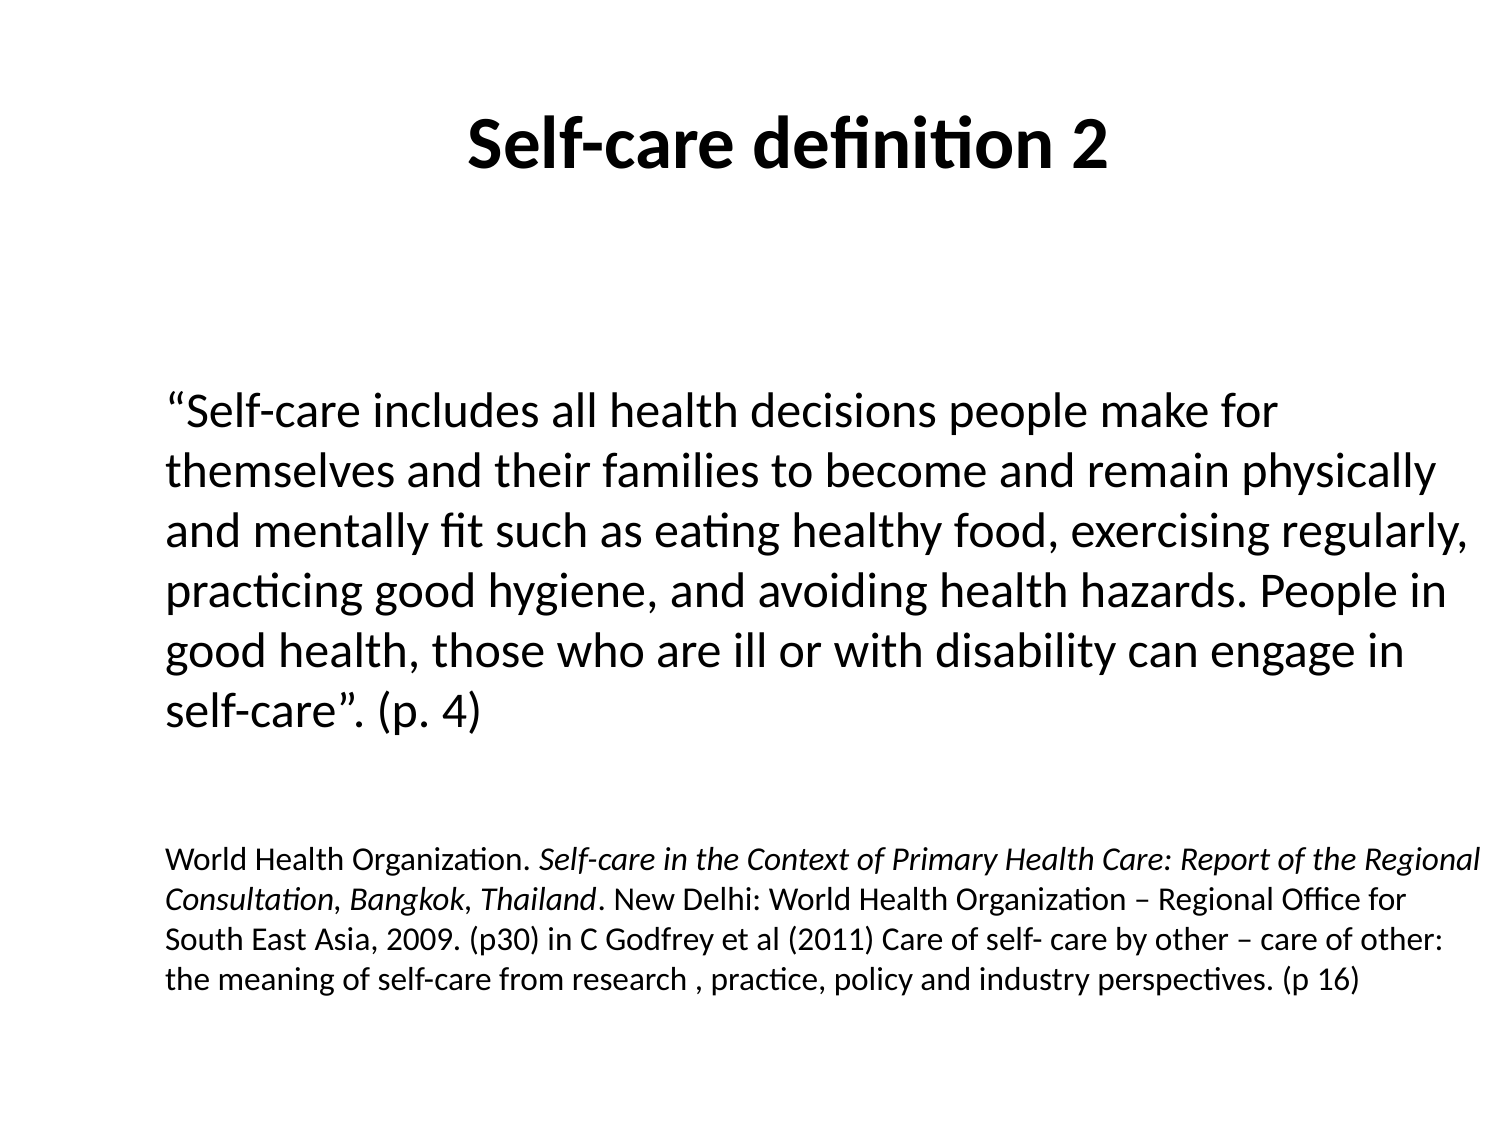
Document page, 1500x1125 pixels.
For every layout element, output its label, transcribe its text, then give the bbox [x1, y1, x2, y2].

title Self-care definition 2 [77, 45, 1500, 233]
list “Self-care includes all health decisions people make for themselves and their families to become and remain physically and mentally fit such as eating healthy food, exercising regularly, practicing good hygiene, and avoiding health hazards. People in good health, those who are ill or with disability can engage in self-care”. (p. 4) World Health Organization. Self-care in the Context of Primary Health Care: Report of the Regional Consultation, Bangkok, Thailand. New Delhi: World Health Organization – Regional Office for South East Asia, 2009. (p30) in C Godfrey et al (2011) Care of self- care by other – care of other: the meaning of self-care from research , practice, policy and industry perspectives. (p 16) [150, 300, 1500, 1043]
